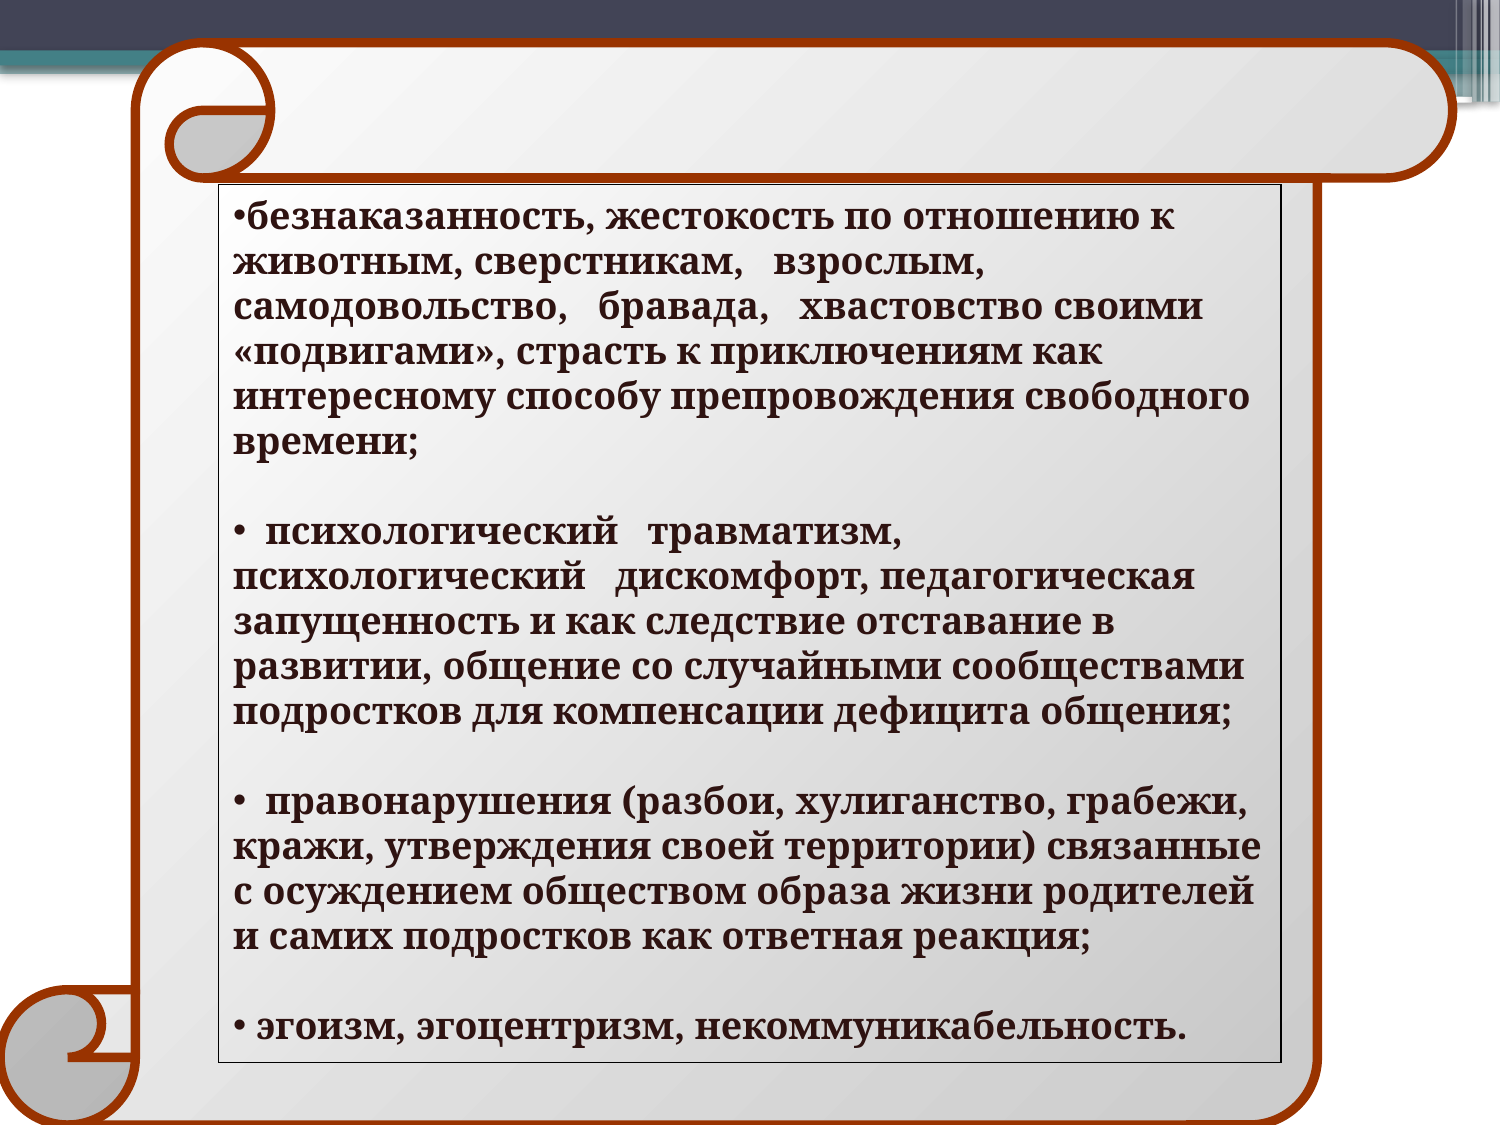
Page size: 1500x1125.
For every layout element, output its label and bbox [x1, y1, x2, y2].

text_box [0, 42, 1453, 1125]
